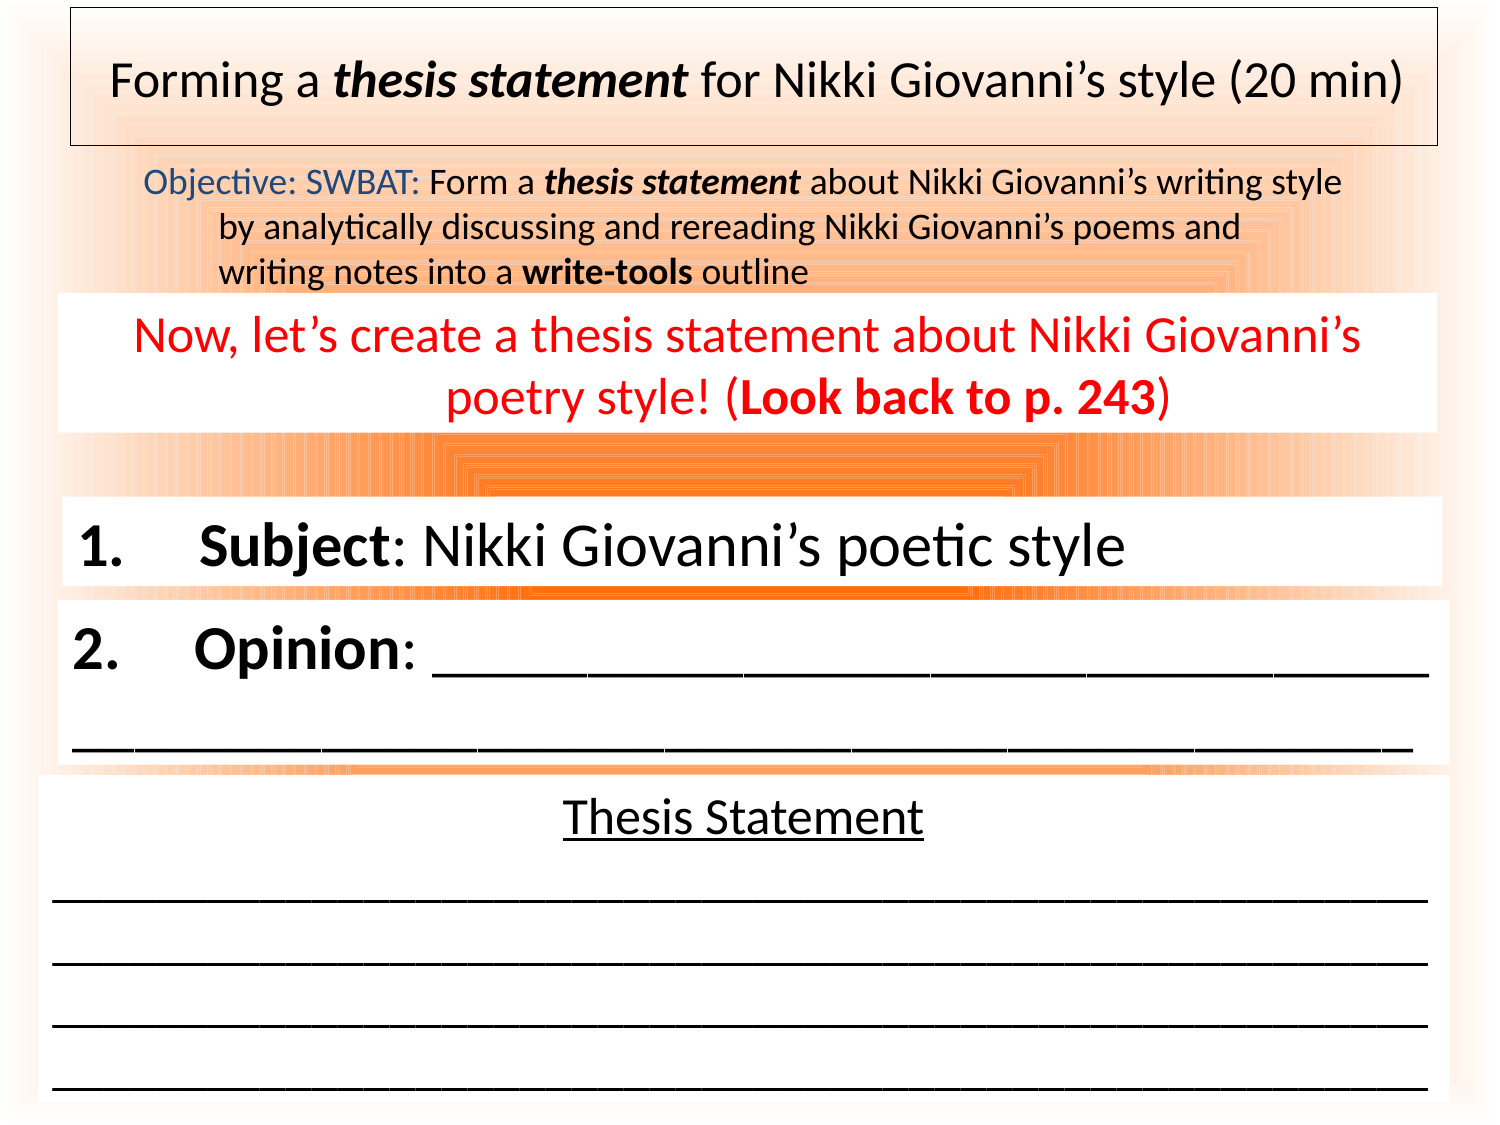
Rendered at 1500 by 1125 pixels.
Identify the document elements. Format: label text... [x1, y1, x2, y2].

title Forming a thesis statement for Nikki Giovanni’s style (20 min) [70, 7, 1438, 146]
text_box Subject: Nikki Giovanni’s poetic style [62, 496, 1442, 587]
text_box Opinion: ________________________________ ___________________________________________ [57, 599, 1450, 765]
text_box Thesis Statement _____________________________________________________ _____________________________________________________ _____________________________________________________ _____________________________________________________ [37, 774, 1450, 1103]
text_box Now, let’s create a thesis statement about Nikki Giovanni’s poetry style! (Look back to p. 243) [57, 292, 1438, 433]
text_box Objective: SWBAT: Form a thesis statement about Nikki Giovanni’s writing style by analytically discussing and rereading Nikki Giovanni’s poems and writing notes into a write-tools outline [24, 149, 1367, 390]
